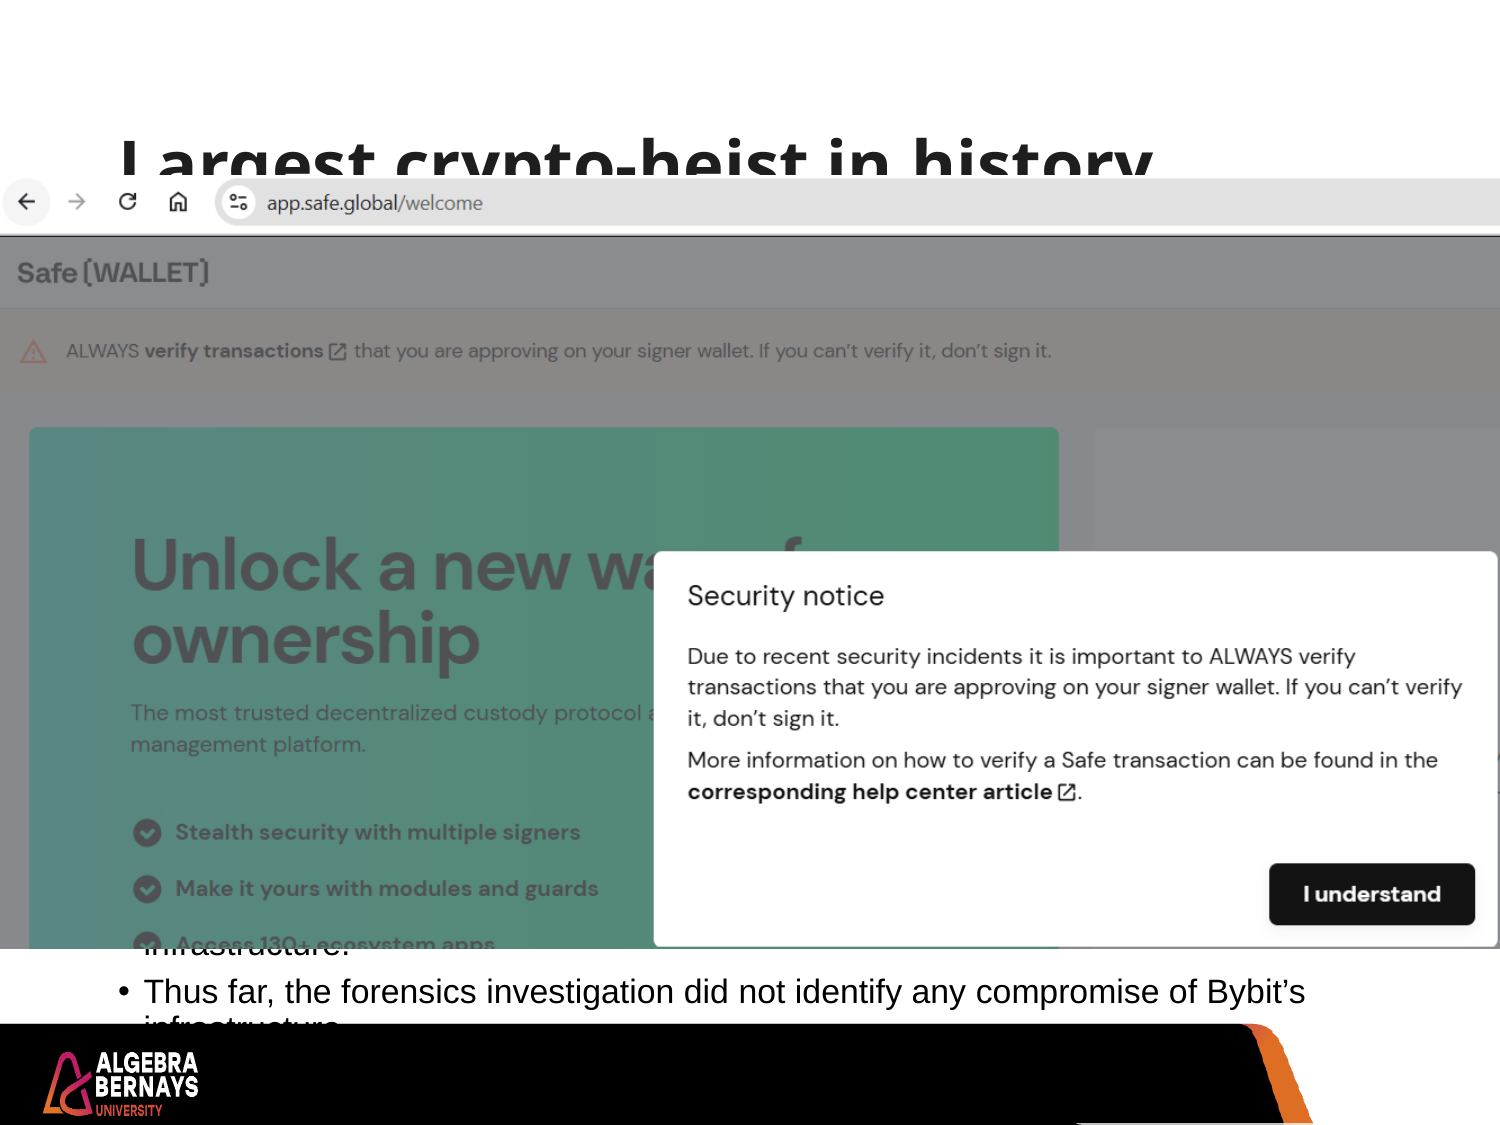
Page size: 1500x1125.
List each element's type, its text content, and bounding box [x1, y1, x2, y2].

picture [0, 1023, 1468, 1125]
list malicious JavaScript code injected to a resource served from Safe{Wallet}’s AWS S3 bucket. Resource modification time and publicly available web history archives suggest the injection of the malicious code was performed directly to Safe{Wallet}’s AWS S3 bucket. Initial analysis of the injected JavaScript code suggests it’s primary objective is to manipulate transactions, effectively changing the content of the transaction during the signing process. Additionally, the analysis of the injected JavaScript code identified an activation condition designed to execute only when the transaction source matches one of two contract addresses: Bybit’s contract address and a currently unidentified contract address, likely associated with a test contract controlled by the threat actor. Two minutes after the malicious transaction was executed and published, new versions of the JavaScript resources were uploaded to Safe{Wallet}’s AWS S3 bucket. These updated versions had the malicious code removed. The highlighted initial findings suggest the attack originated from Safe{Wallet}’s AWS infrastructure. Thus far, the forensics investigation did not identify any compromise of Bybit’s infrastructure. [103, 950, 1447, 1066]
picture [0, 175, 1500, 950]
title Largest crypto-heist in history [103, 59, 1397, 175]
